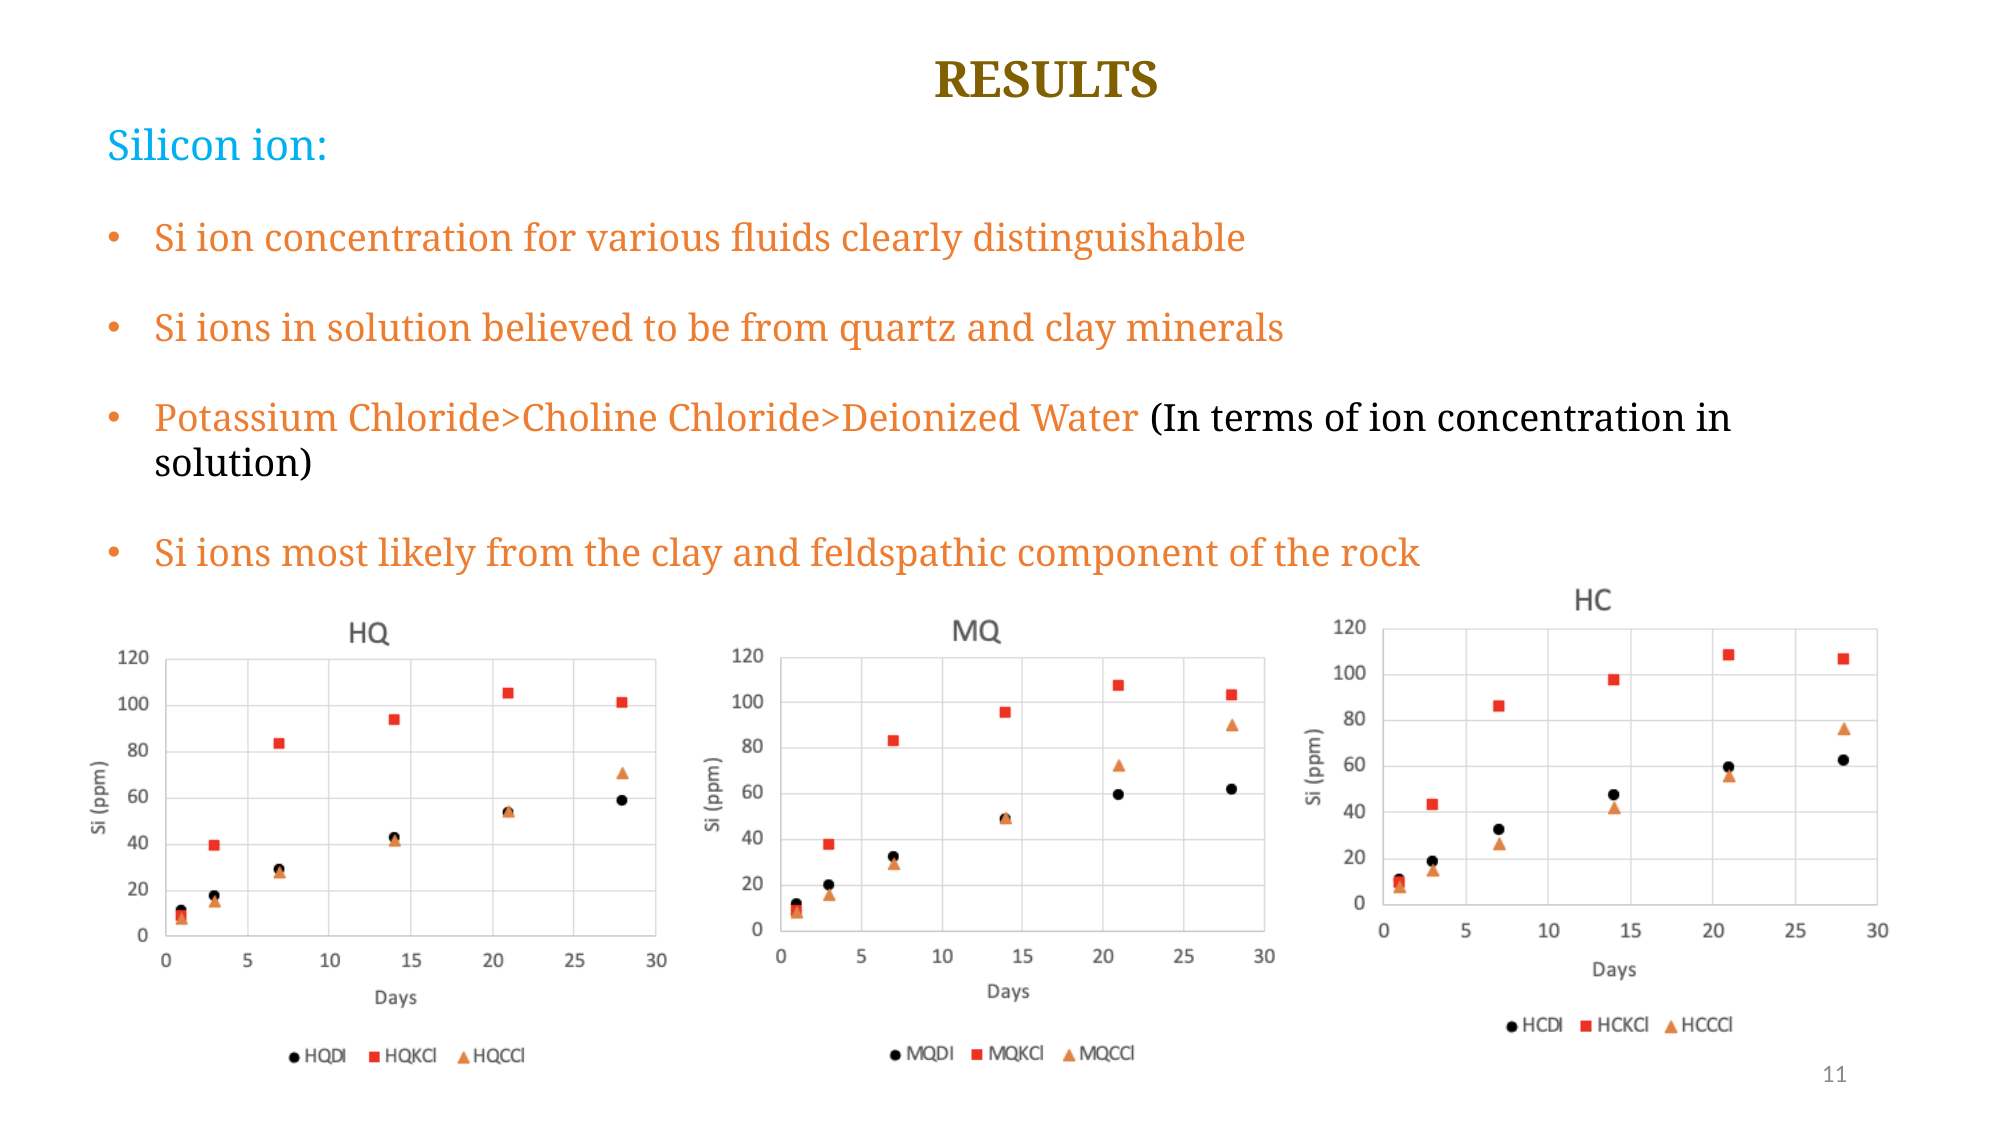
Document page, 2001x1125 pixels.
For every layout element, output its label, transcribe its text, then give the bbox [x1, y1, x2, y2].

text_box RESULTS [591, 37, 1503, 126]
picture [74, 569, 1899, 1079]
text_box Silicon ion: Si ion concentration for various fluids clearly distinguishable Si ions in solution believed to be from quartz and clay minerals Potassium Chloride>Choline Chloride>Deionized Water (In terms of ion concentration in solution) Si ions most likely from the clay and feldspathic component of the rock [92, 111, 1881, 581]
slide_number 11 [1412, 1043, 1863, 1103]
